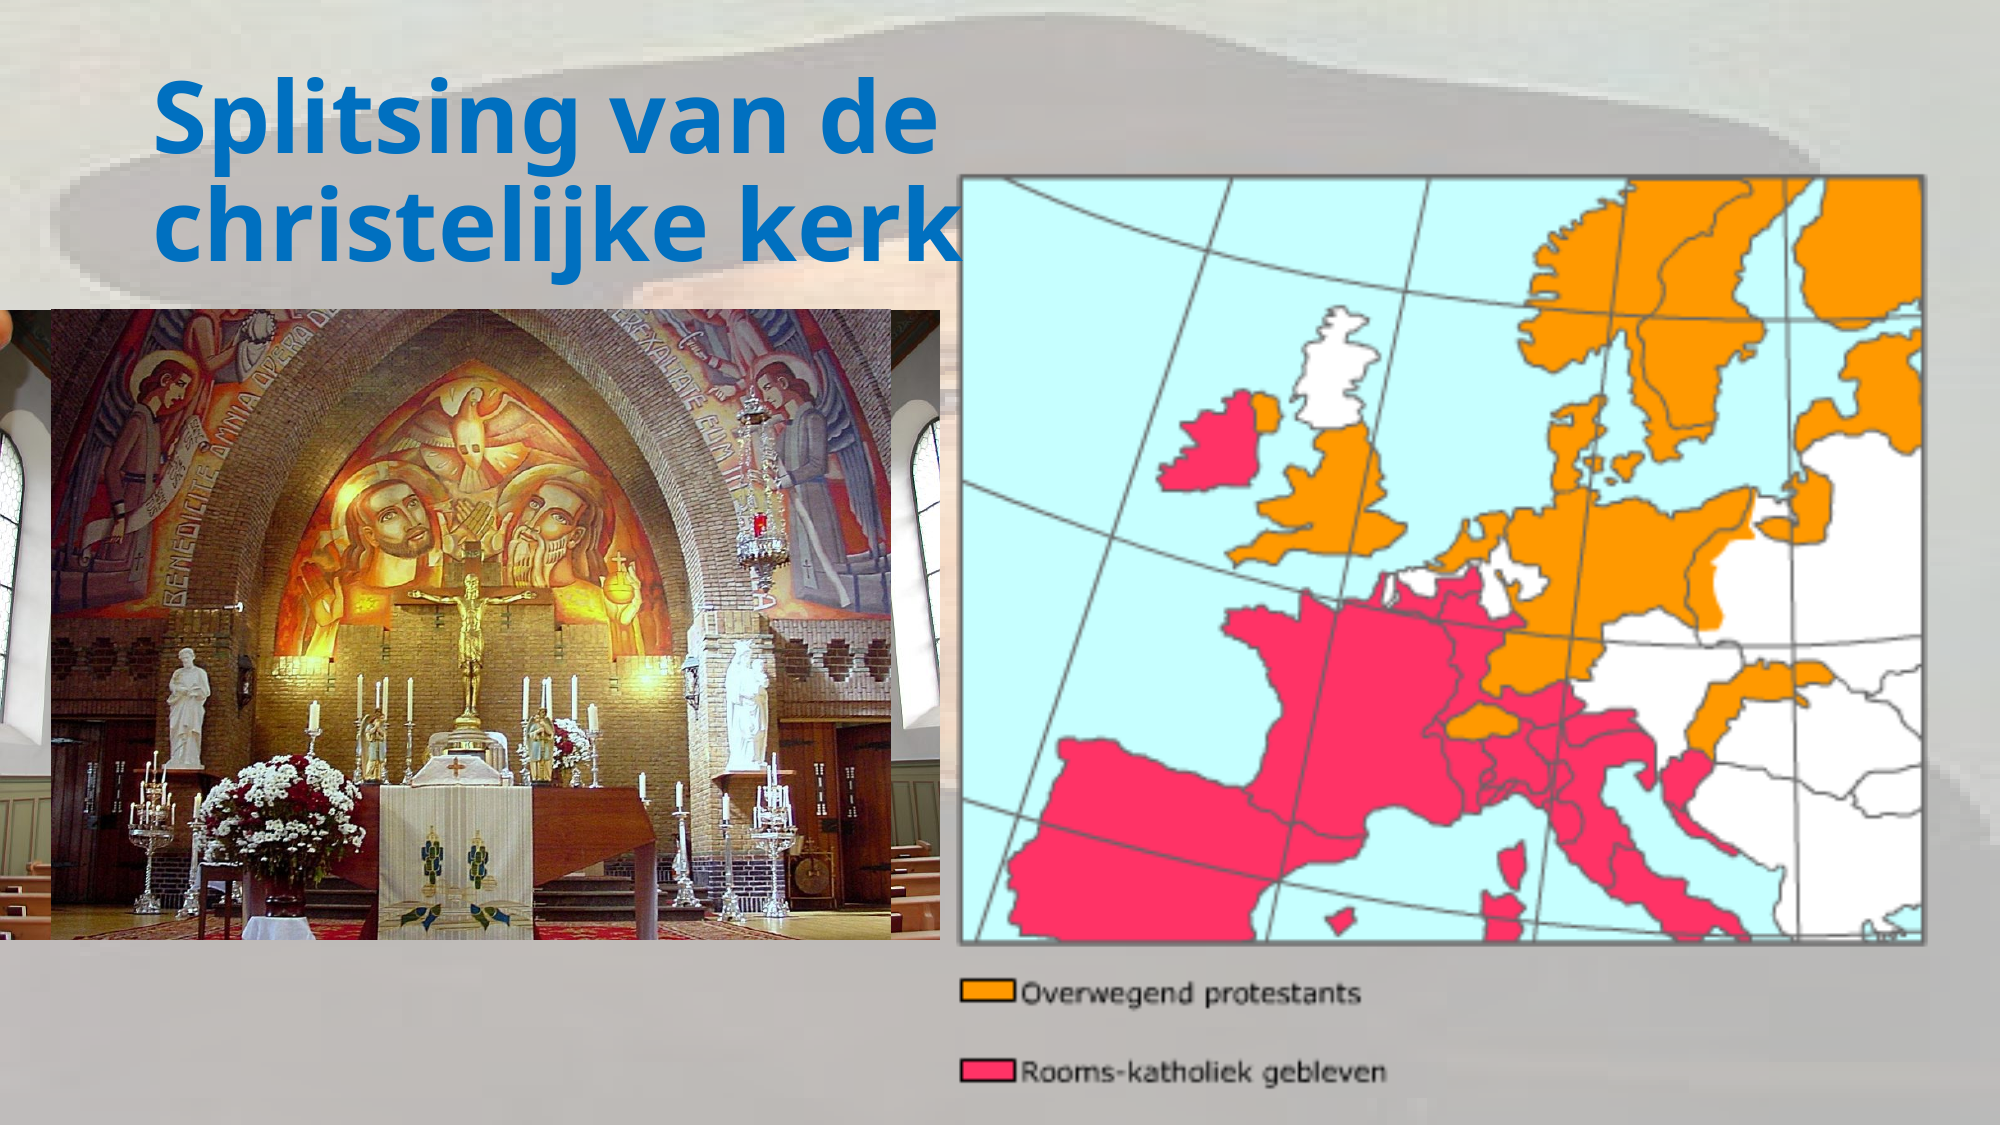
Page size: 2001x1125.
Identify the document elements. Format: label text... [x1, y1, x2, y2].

text_box Splitsing van de christelijke kerk [137, 59, 1485, 278]
picture [0, 309, 940, 940]
picture [955, 155, 1934, 1104]
